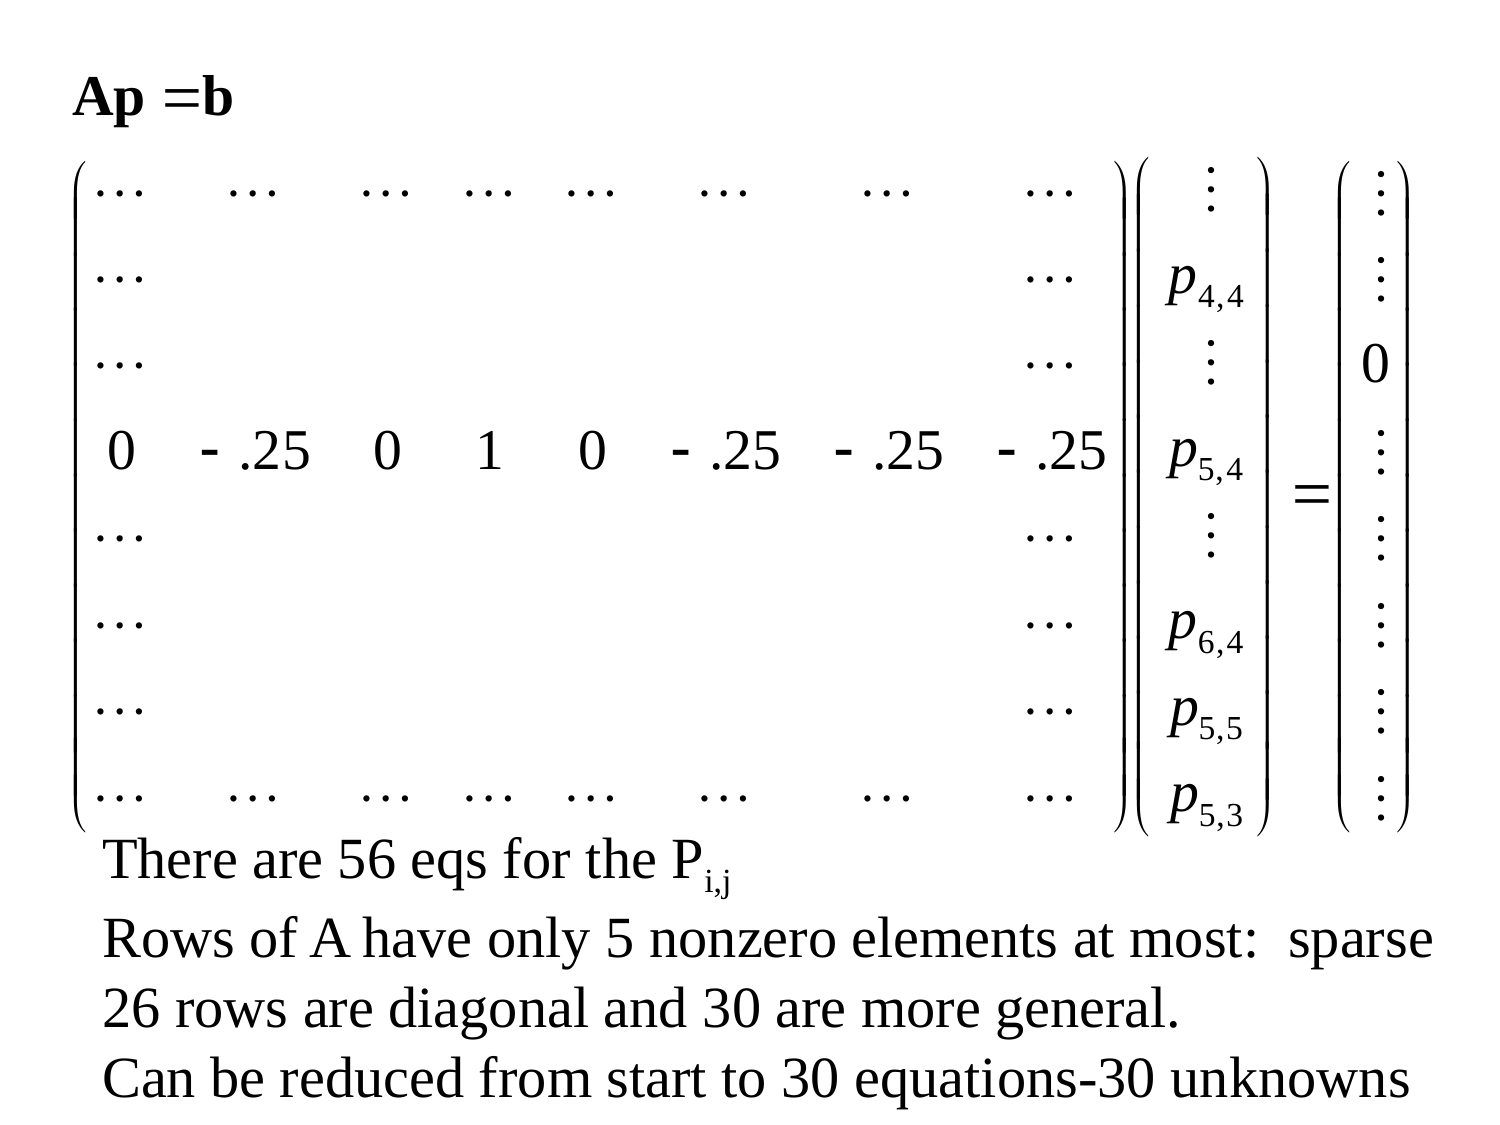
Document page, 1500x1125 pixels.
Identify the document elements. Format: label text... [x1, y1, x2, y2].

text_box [62, 62, 1427, 851]
text_box There are 56 eqs for the Pi,j Rows of A have only 5 nonzero elements at most: sparse 26 rows are diagonal and 30 are more general. Can be reduced from start to 30 equations-30 unknowns [87, 812, 1463, 1117]
